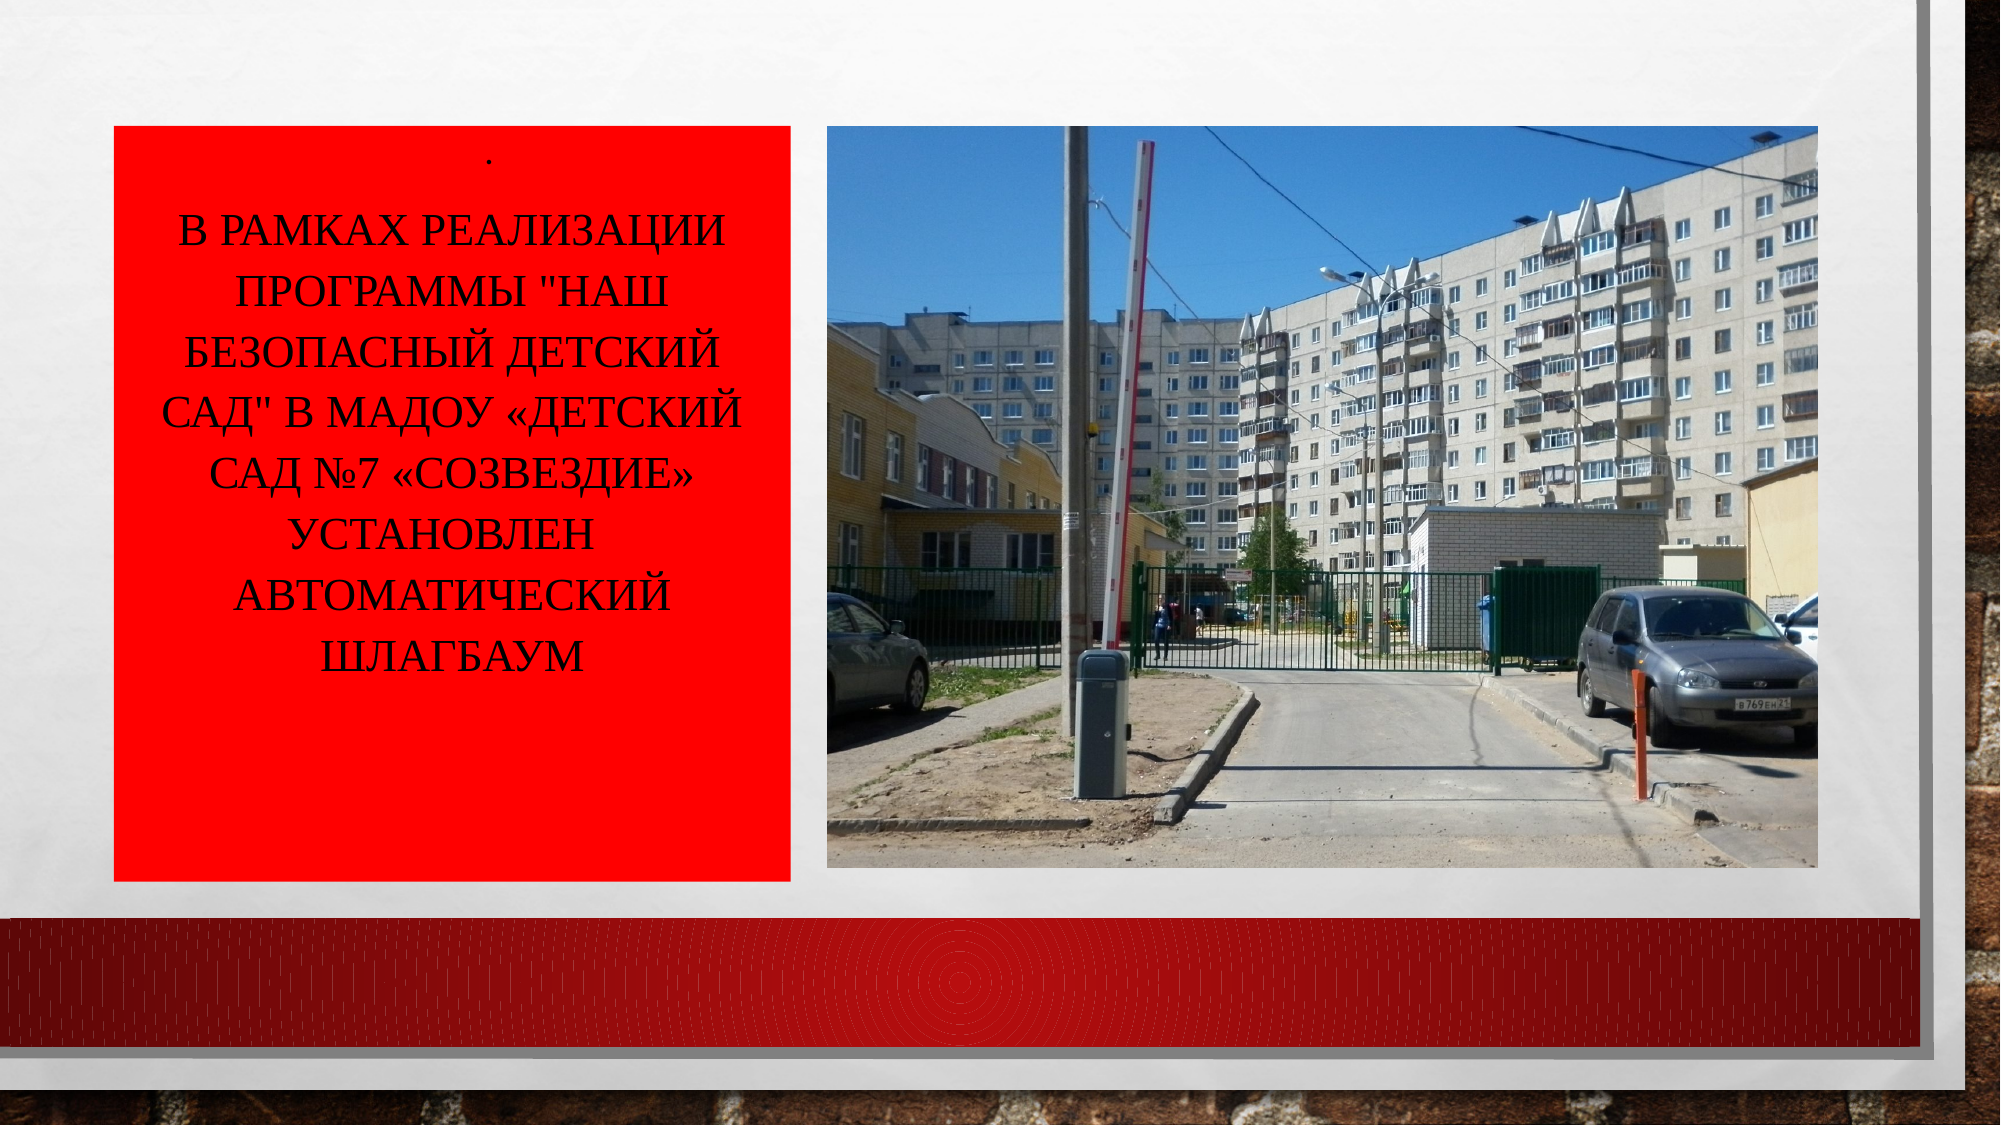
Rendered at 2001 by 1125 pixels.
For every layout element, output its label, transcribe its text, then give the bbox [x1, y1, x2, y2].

picture [0, 0, 2000, 1125]
list . В рамках реализации программы "Наш безопасный детский сад" в МАДОУ «Детский сад №7 «Созвездие» установлен автоматический шлагбаум [113, 125, 791, 882]
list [827, 126, 1818, 868]
